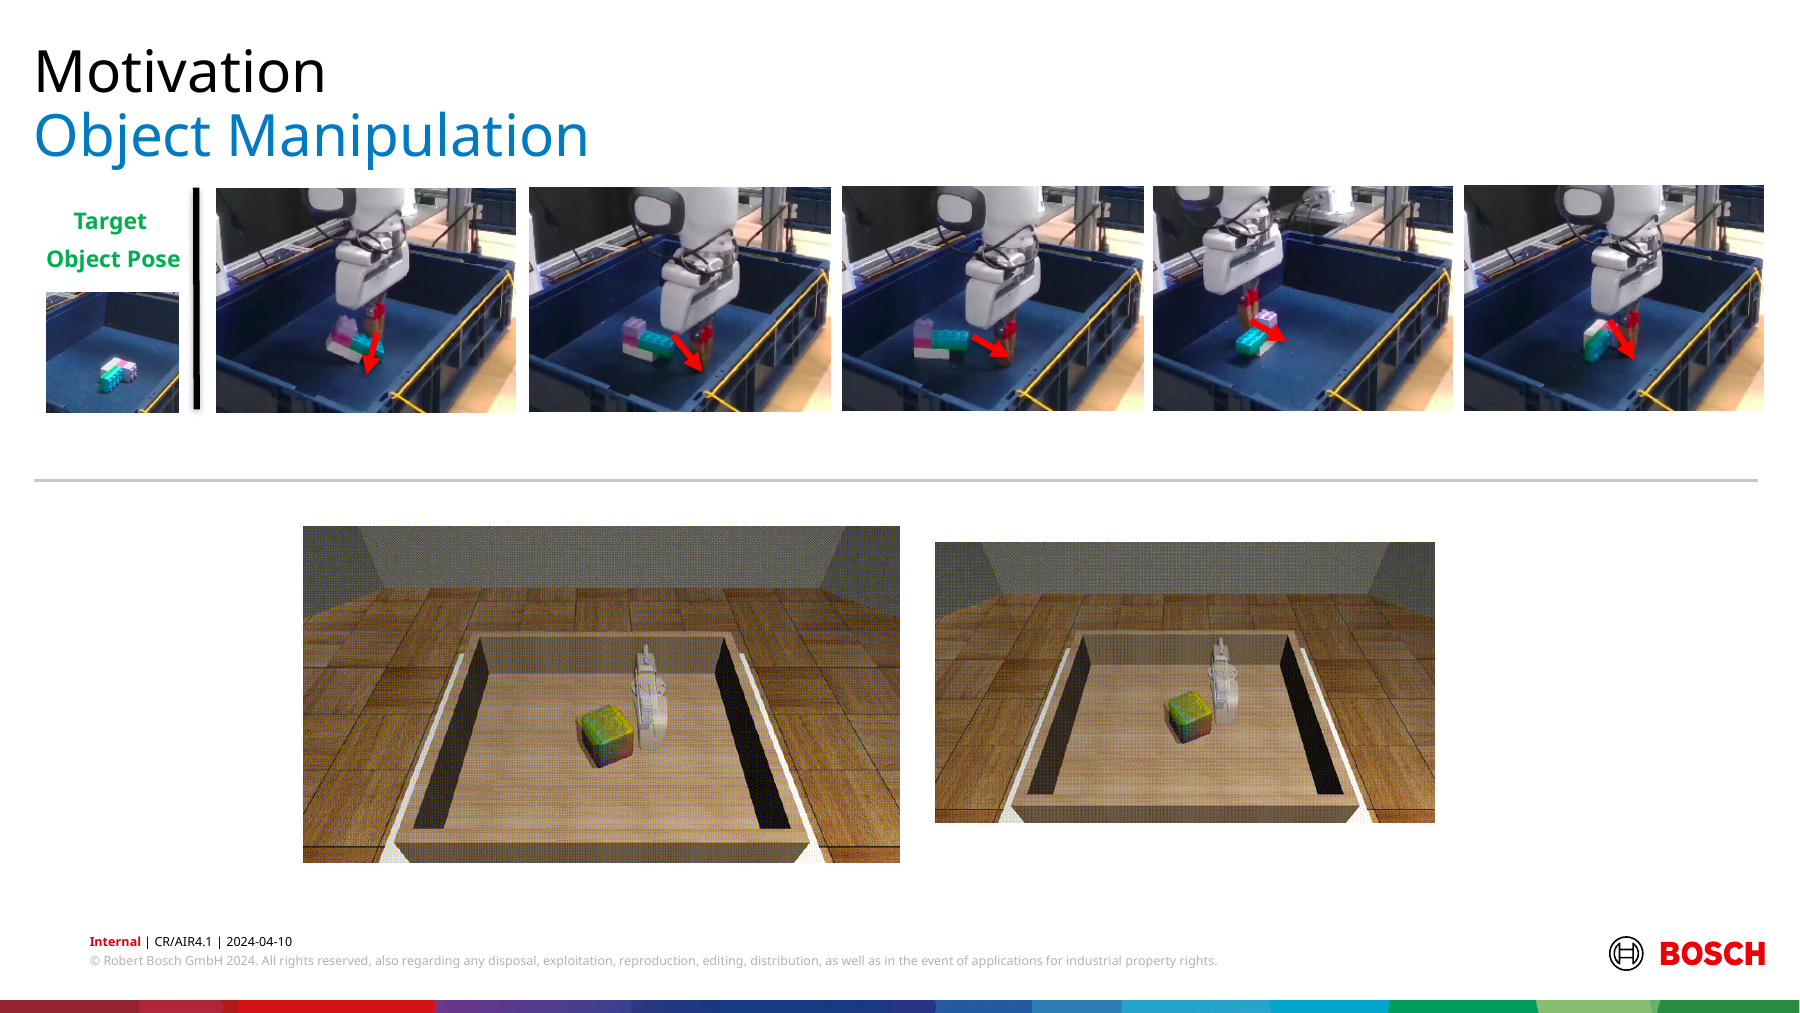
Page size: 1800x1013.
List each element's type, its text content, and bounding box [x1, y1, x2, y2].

text_box [192, 187, 200, 410]
picture [841, 185, 1144, 411]
picture [1152, 185, 1453, 411]
picture [0, 1000, 1270, 1013]
title Object Manipulation [33, 107, 1766, 170]
picture [46, 292, 179, 413]
picture [1463, 185, 1765, 411]
list Motivation [33, 42, 1766, 107]
picture [215, 187, 517, 413]
picture [935, 542, 1436, 824]
picture [1388, 1000, 1800, 1013]
picture [303, 526, 901, 863]
picture [529, 187, 831, 413]
text_box Target Object Pose [34, 206, 193, 273]
